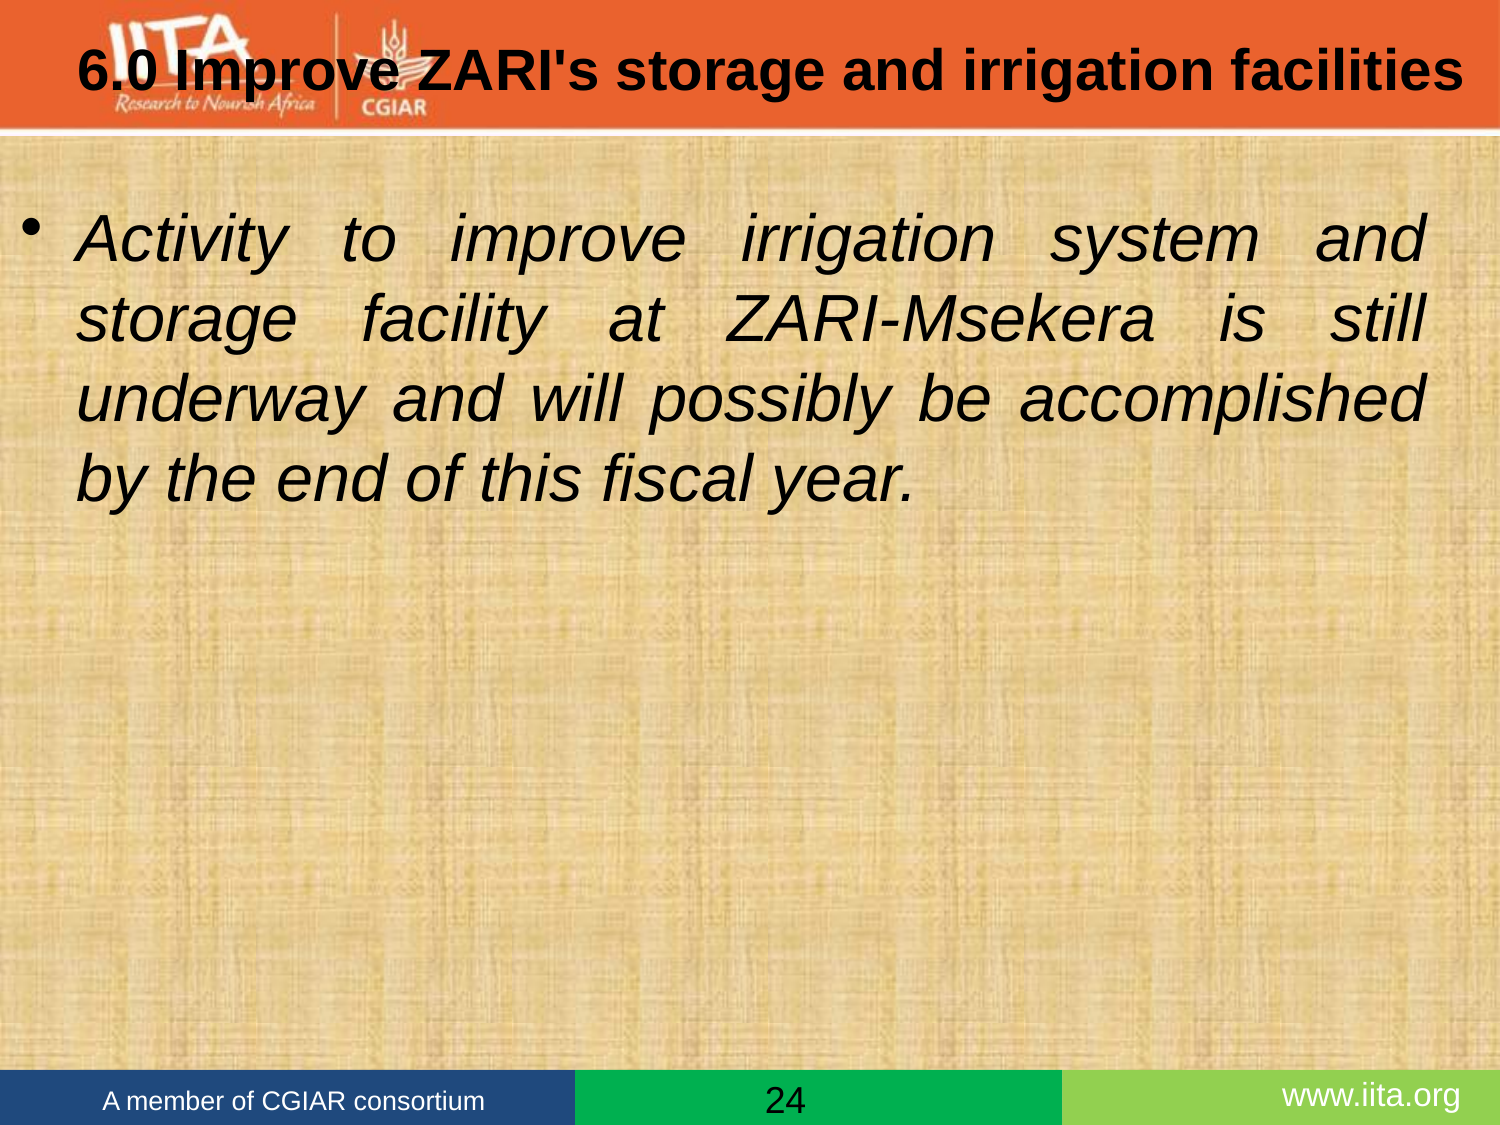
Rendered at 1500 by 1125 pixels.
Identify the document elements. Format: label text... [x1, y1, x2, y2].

text_box 24 [749, 1068, 838, 1125]
picture [0, 0, 1500, 1069]
title 6.0 Improve ZARI's storage and irrigation facilities [62, 24, 1488, 118]
list Activity to improve irrigation system and storage facility at ZARI-Msekera is still underway and will possibly be accomplished by the end of this fiscal year. [5, 187, 1443, 975]
